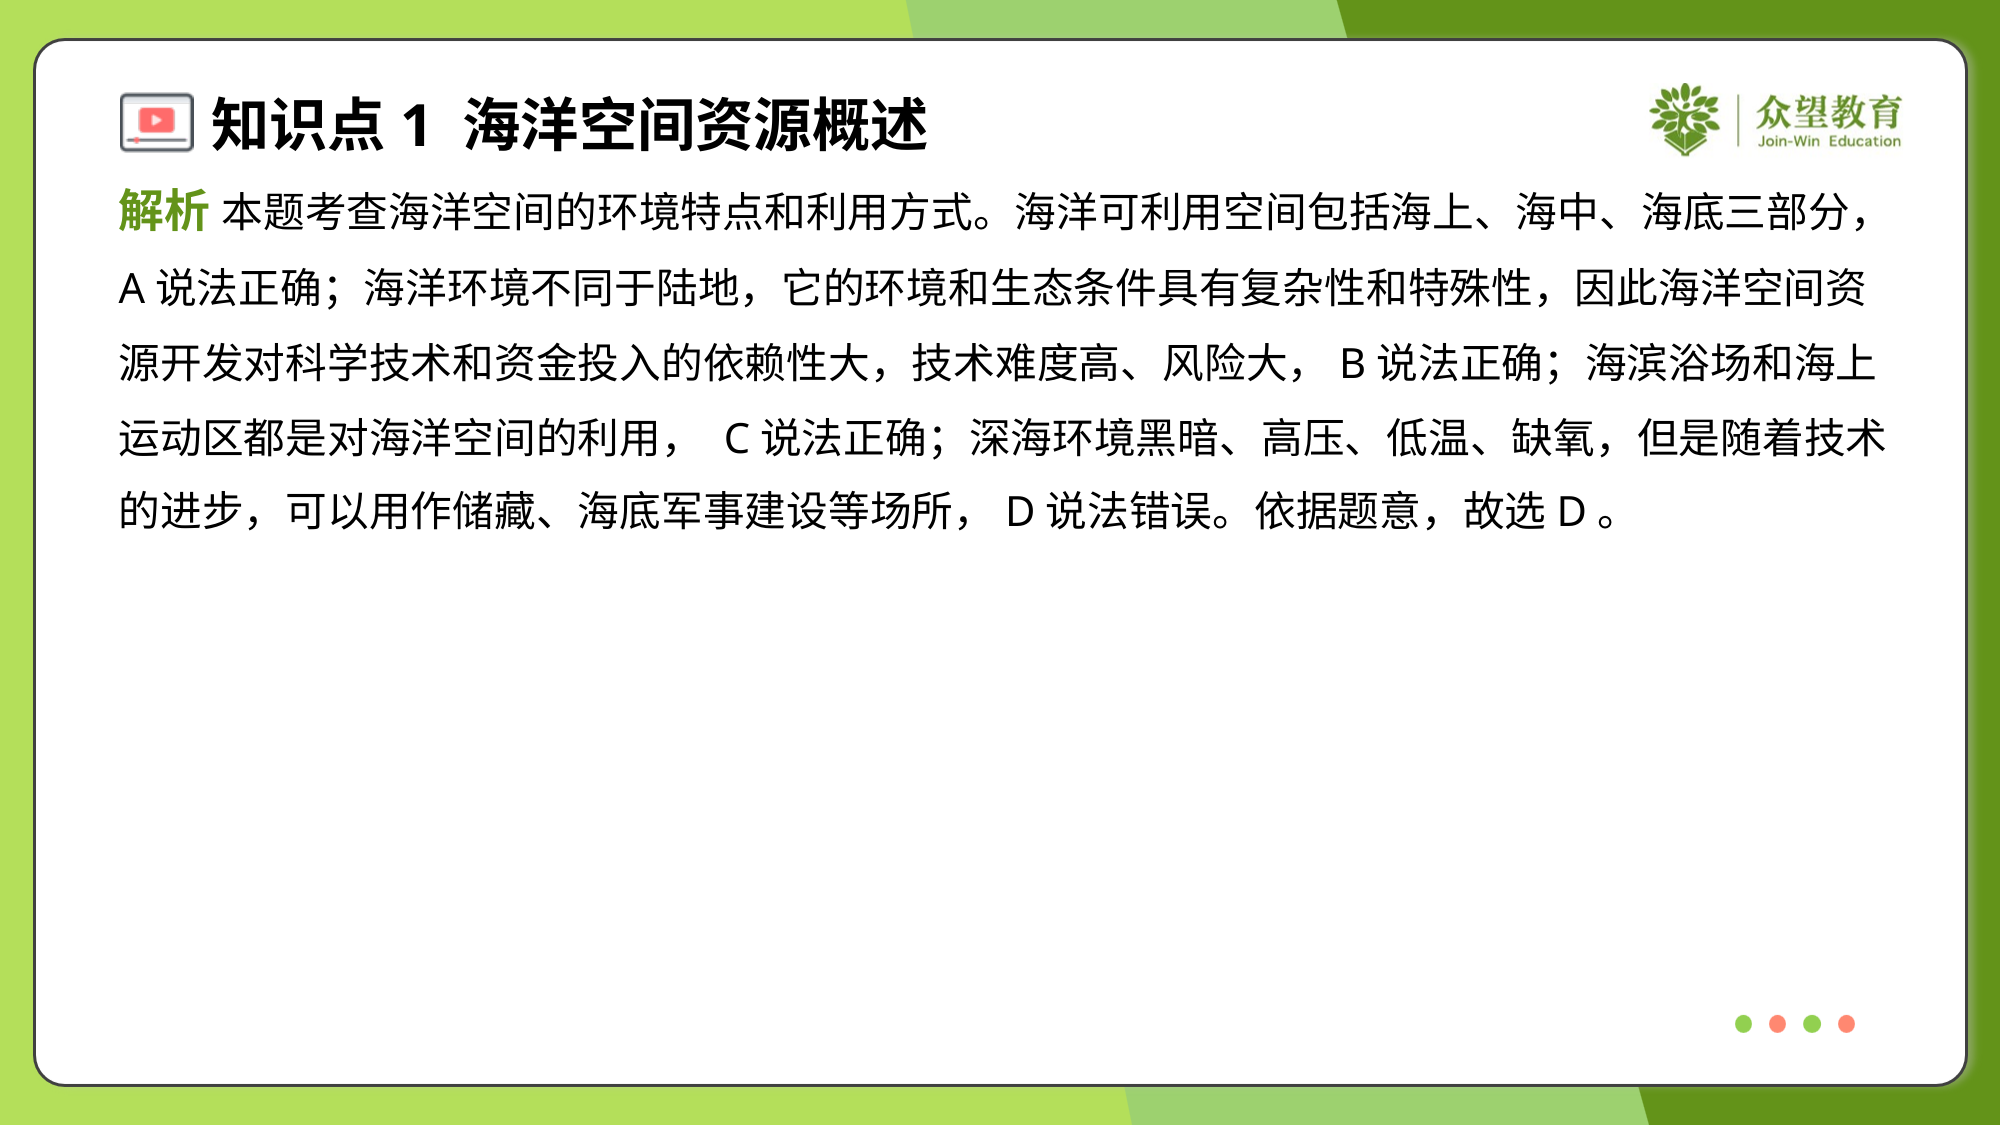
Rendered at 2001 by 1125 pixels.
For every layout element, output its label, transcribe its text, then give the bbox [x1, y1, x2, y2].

picture [0, 0, 2000, 1125]
text_box 解析 本题考查海洋空间的环境特点和利用方式。海洋可利用空间包括海上、海中、海底三部分， A说法正确；海洋环境不同于陆地，它的环境和生态条件具有复杂性和特殊性，因此海洋空间资 源开发对科学技术和资金投入的依赖性大，技术难度高、风险大，B说法正确；海滨浴场和海上 运动区都是对海洋空间的利用， C说法正确；深海环境黑暗、高压、低温、缺氧，但是随着技术 的进步，可以用作储藏、海底军事建设等场所，D说法错误。依据题意，故选D。 [118, 159, 1883, 527]
